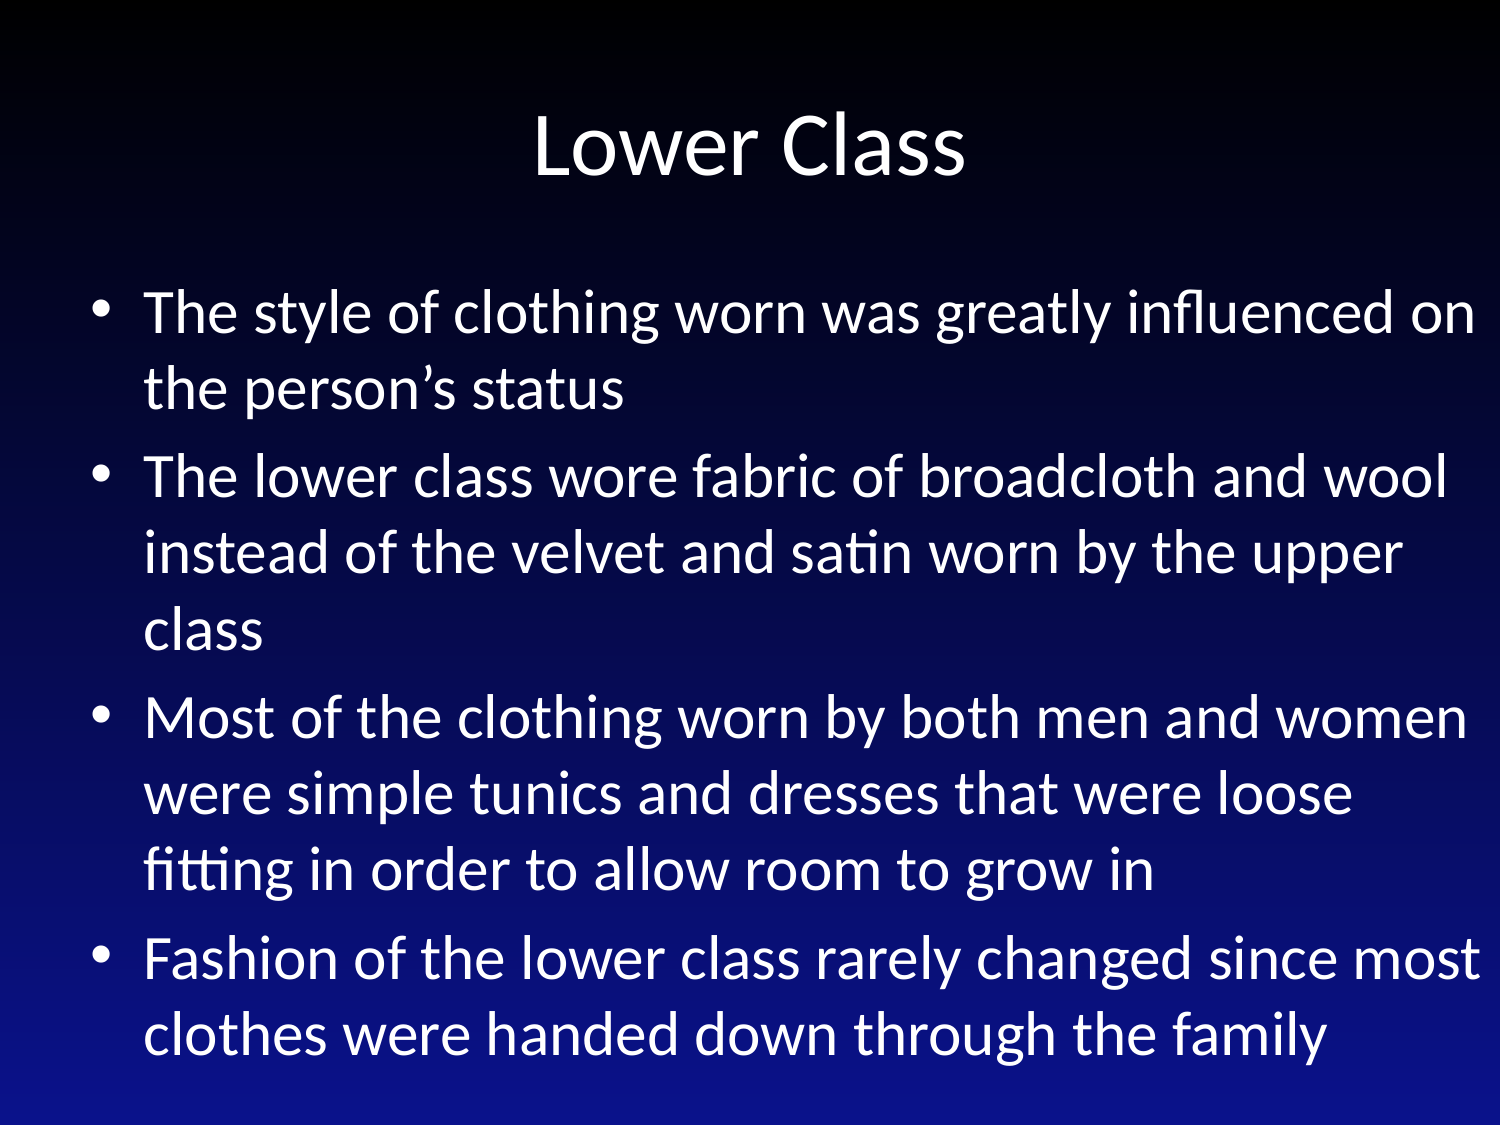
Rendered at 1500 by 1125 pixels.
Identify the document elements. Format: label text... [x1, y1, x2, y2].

list The style of clothing worn was greatly influenced on the person’s status The lower class wore fabric of broadcloth and wool instead of the velvet and satin worn by the upper class Most of the clothing worn by both men and women were simple tunics and dresses that were loose fitting in order to allow room to grow in Fashion of the lower class rarely changed since most clothes were handed down through the family [75, 262, 1500, 1125]
title Lower Class [75, 45, 1425, 233]
